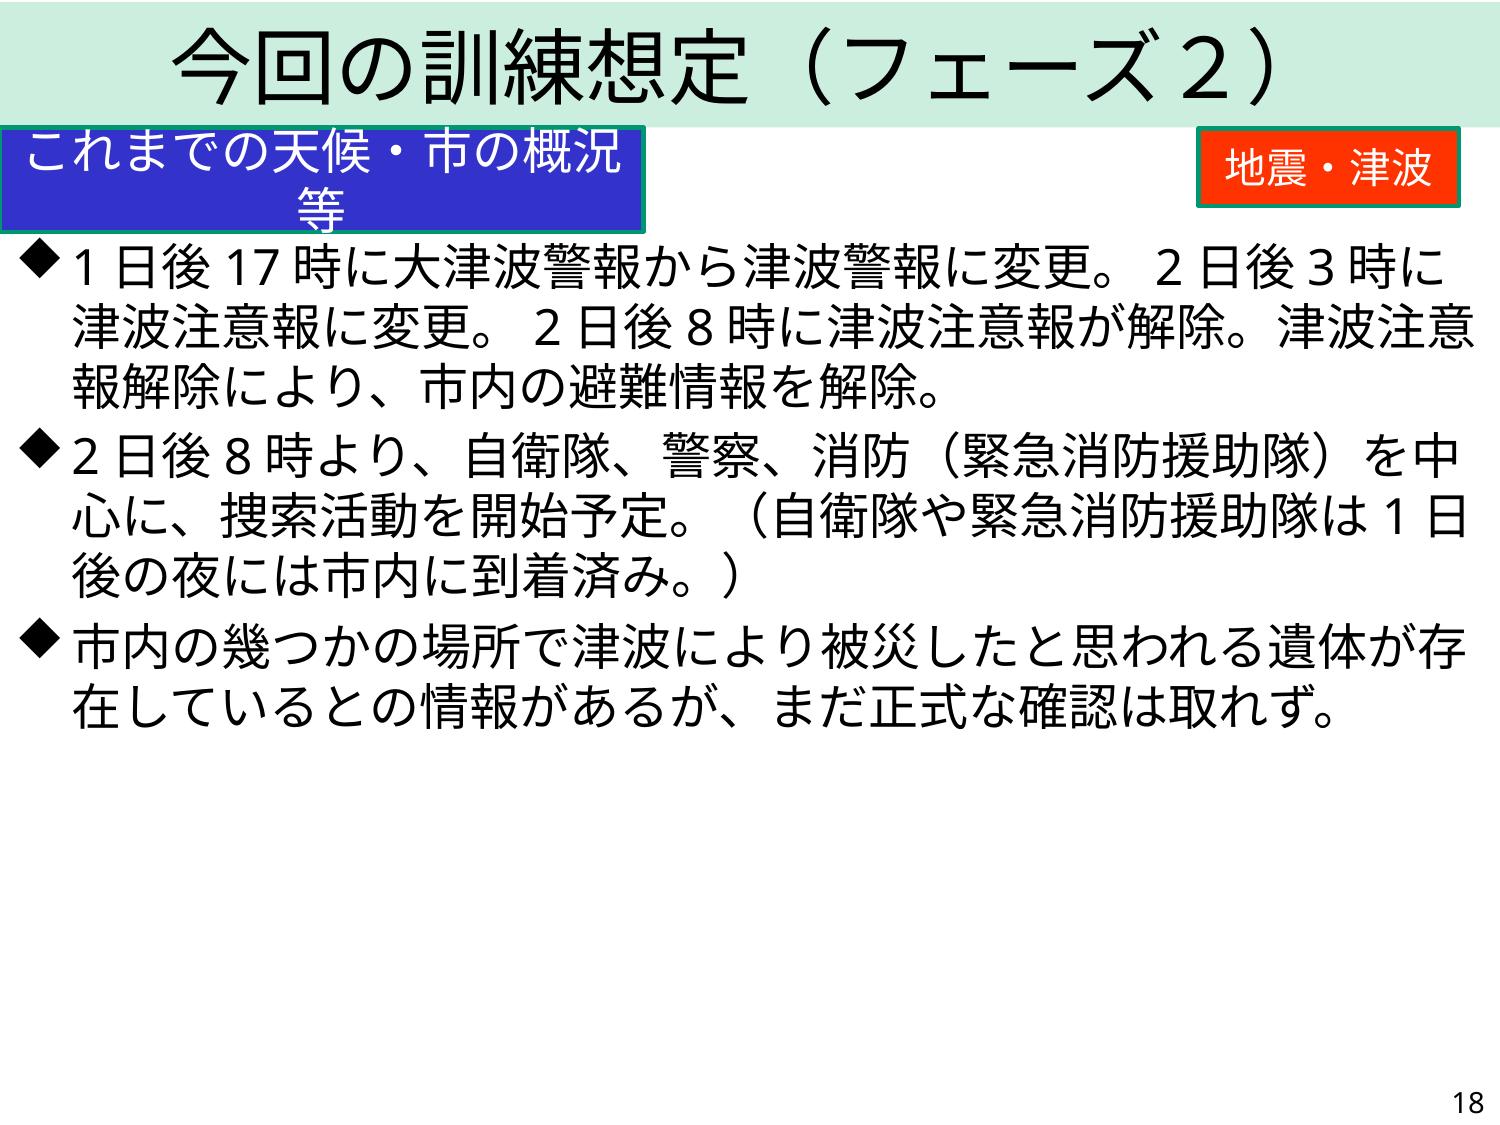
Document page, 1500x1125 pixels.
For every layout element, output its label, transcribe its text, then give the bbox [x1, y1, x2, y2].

slide_number 17 [1187, 1077, 1500, 1123]
text_box 地震・津波 [1196, 126, 1461, 208]
list 1日後17時に大津波警報から津波警報に変更。2日後3時に津波注意報に変更。2日後8時に津波注意報が解除。津波注意報解除により、市内の避難情報を解除。 2日後8時より、自衛隊、警察、消防（緊急消防援助隊）を中心に、捜索活動を開始予定。（自衛隊や緊急消防援助隊は1日後の夜には市内に到着済み。） 市内の幾つかの場所で津波により被災したと思われる遺体が存在しているとの情報があるが、まだ正式な確認は取れず。 [0, 227, 1500, 1114]
text_box 今回の訓練想定（フェーズ２） [0, 2, 1500, 128]
text_box これまでの天候・市の概況等 [0, 125, 646, 234]
